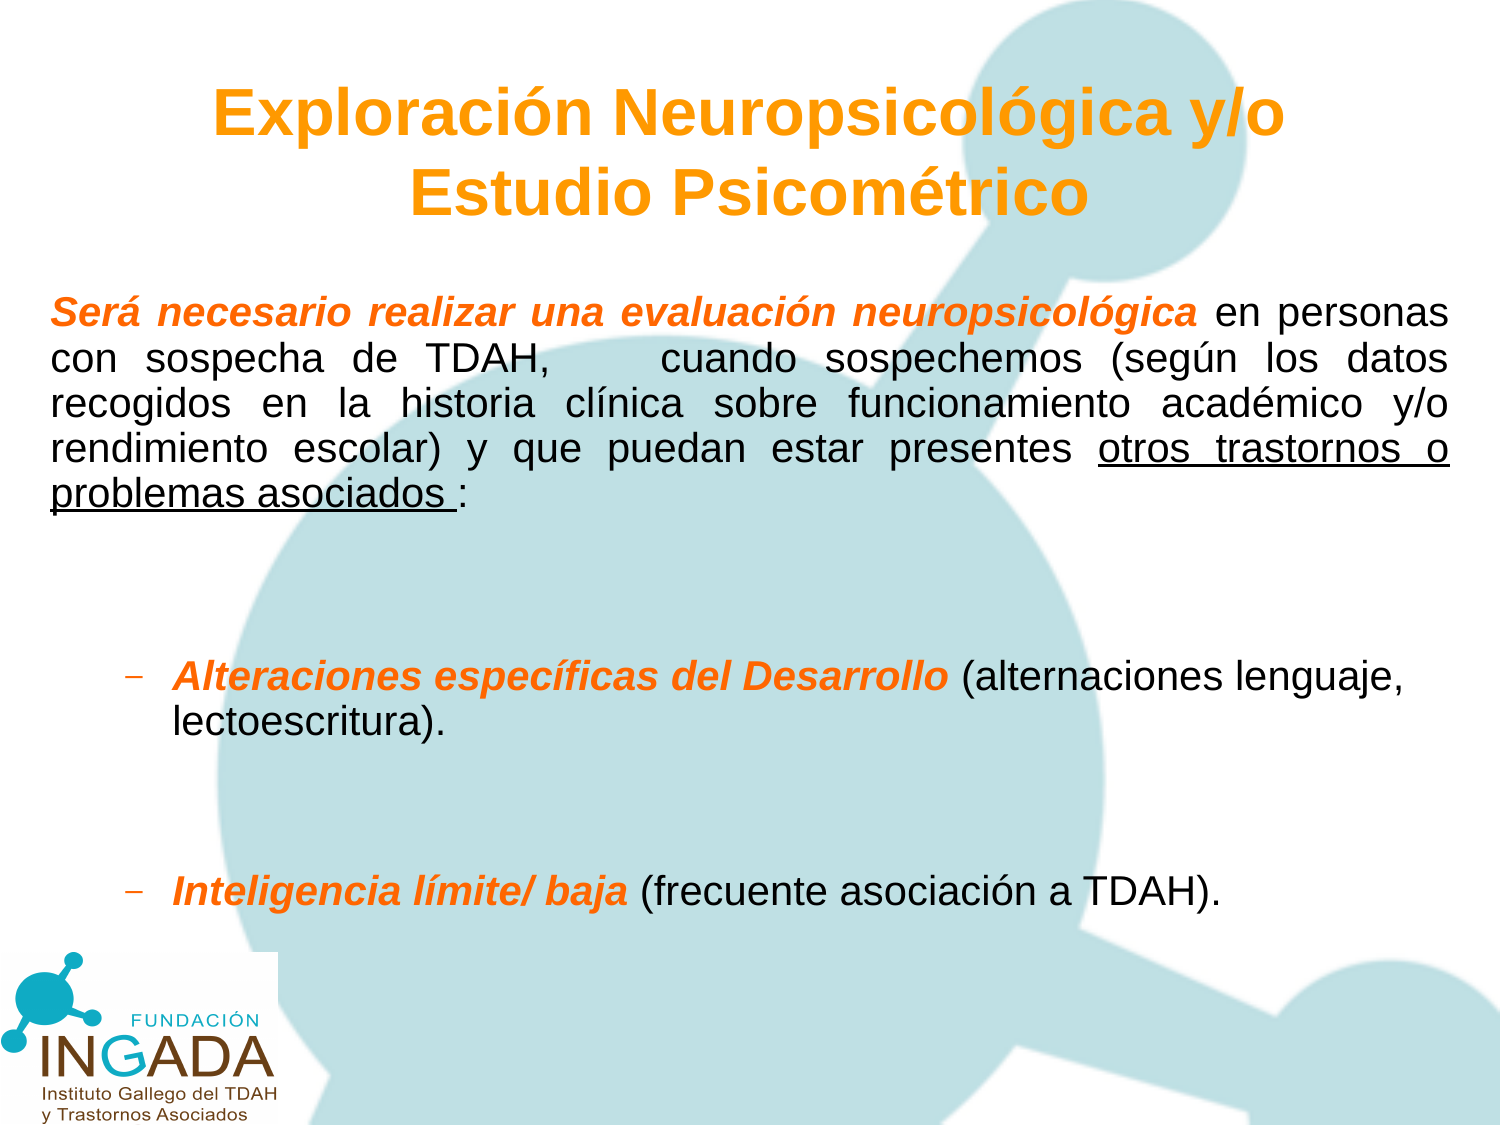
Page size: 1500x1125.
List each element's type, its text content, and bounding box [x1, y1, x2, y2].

list Será necesario realizar una evaluación neuropsicológica en personas con sospecha de TDAH, cuando sospechemos (según los datos recogidos en la historia clínica sobre funcionamiento académico y/o rendimiento escolar) y que puedan estar presentes otros trastornos o problemas asociados : Alteraciones específicas del Desarrollo (alternaciones lenguaje, lectoescritura). Inteligencia límite/ baja (frecuente asociación a TDAH). [35, 210, 1465, 1061]
picture [1, 952, 278, 1124]
text_box Exploración Neuropsicológica y/o Estudio Psicométrico [67, 61, 1433, 237]
